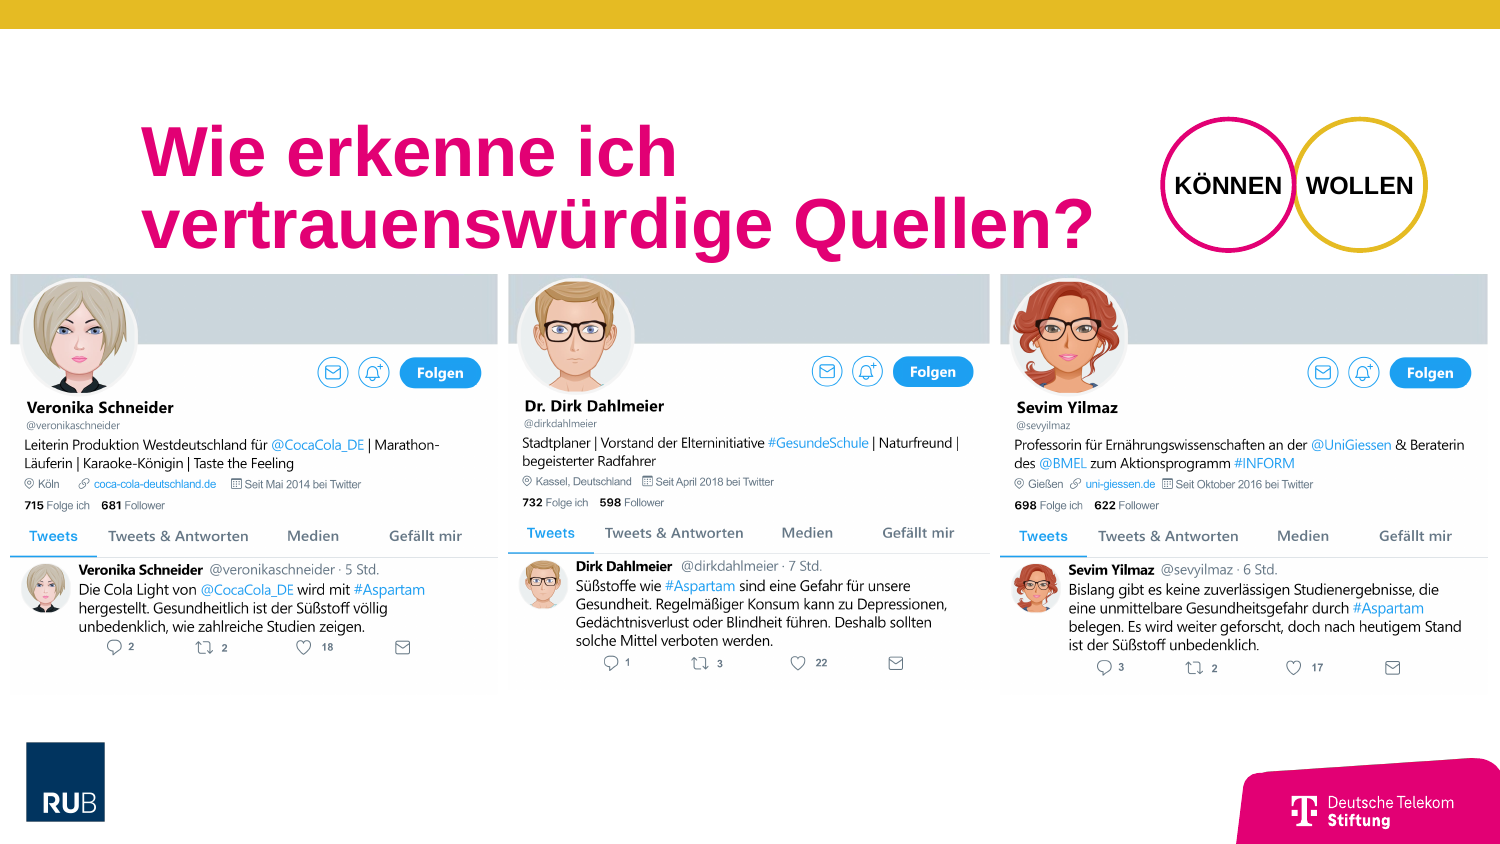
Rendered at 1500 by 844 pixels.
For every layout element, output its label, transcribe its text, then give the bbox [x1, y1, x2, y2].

picture [23, 740, 108, 824]
picture [999, 273, 1488, 695]
title Wie erkenne ich vertrauenswürdige Quellen? [141, 119, 1229, 267]
text_box WOLLEN [1294, 116, 1428, 253]
picture [1240, 758, 1468, 804]
picture [9, 273, 498, 695]
text_box KÖNNEN [1160, 116, 1297, 253]
picture [507, 273, 990, 690]
picture [1483, 758, 1500, 769]
